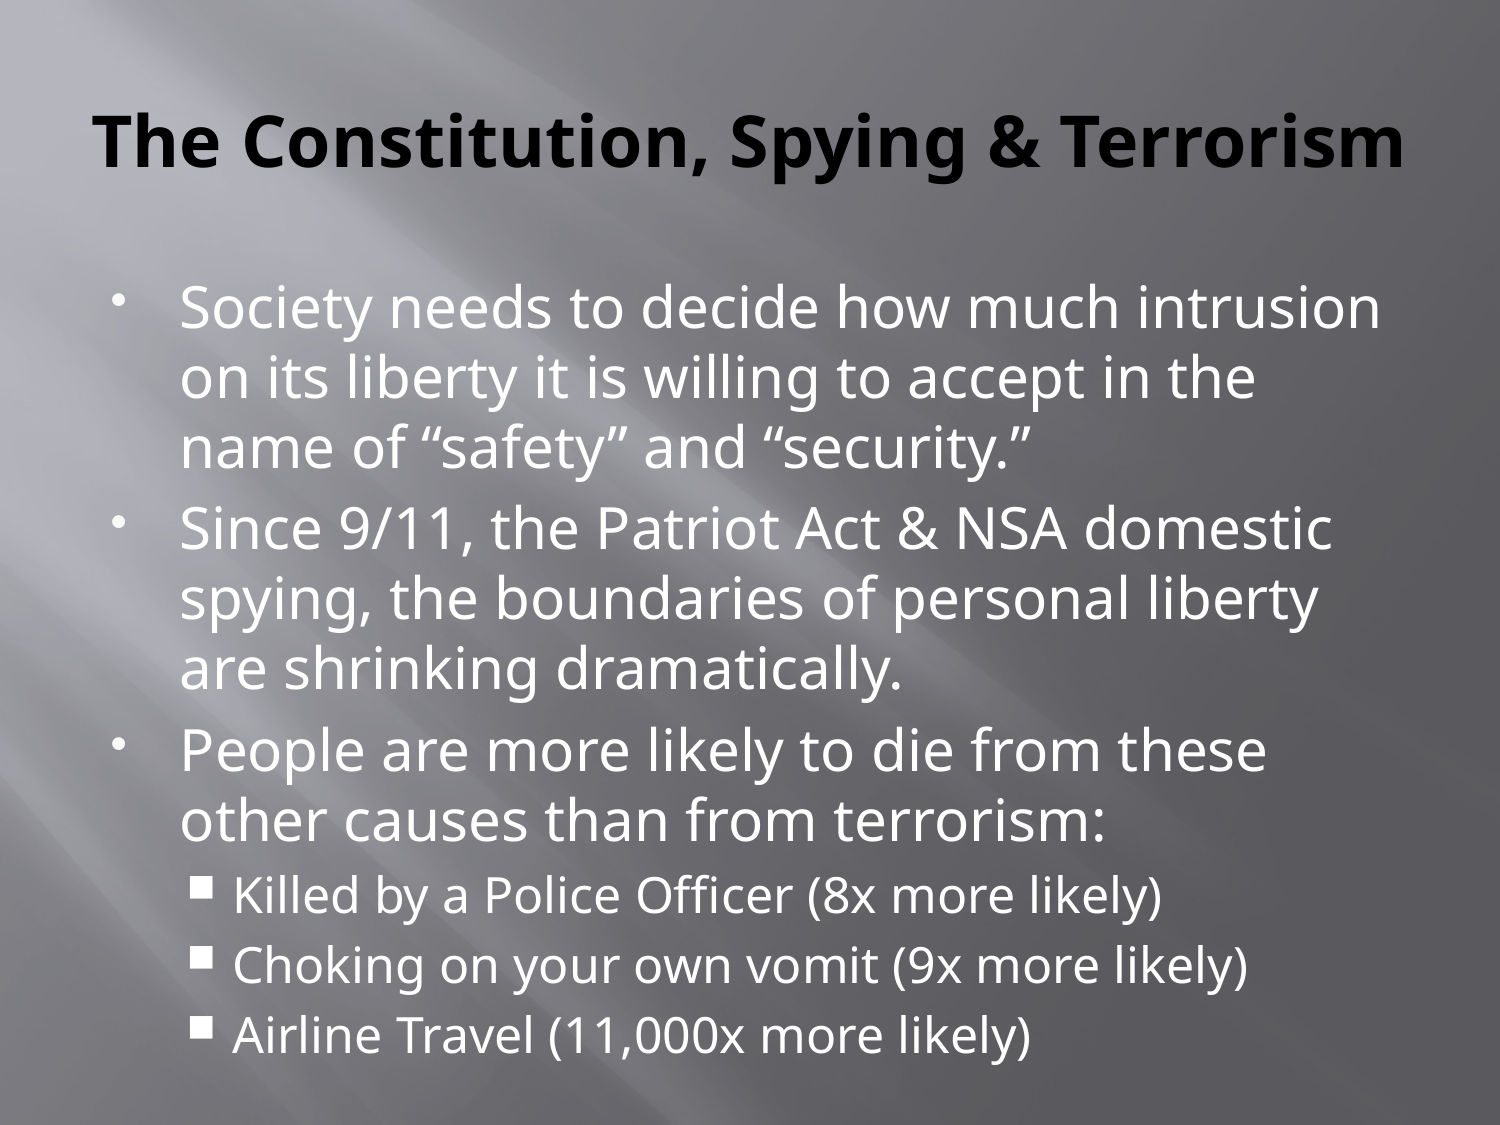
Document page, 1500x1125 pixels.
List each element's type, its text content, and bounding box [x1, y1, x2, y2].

list Society needs to decide how much intrusion on its liberty it is willing to accept in the name of “safety” and “security.” Since 9/11, the Patriot Act & NSA domestic spying, the boundaries of personal liberty are shrinking dramatically. People are more likely to die from these other causes than from terrorism: Killed by a Police Officer (8x more likely) Choking on your own vomit (9x more likely) Airline Travel (11,000x more likely) [75, 262, 1425, 1125]
title The Constitution, Spying & Terrorism [75, 45, 1425, 233]
